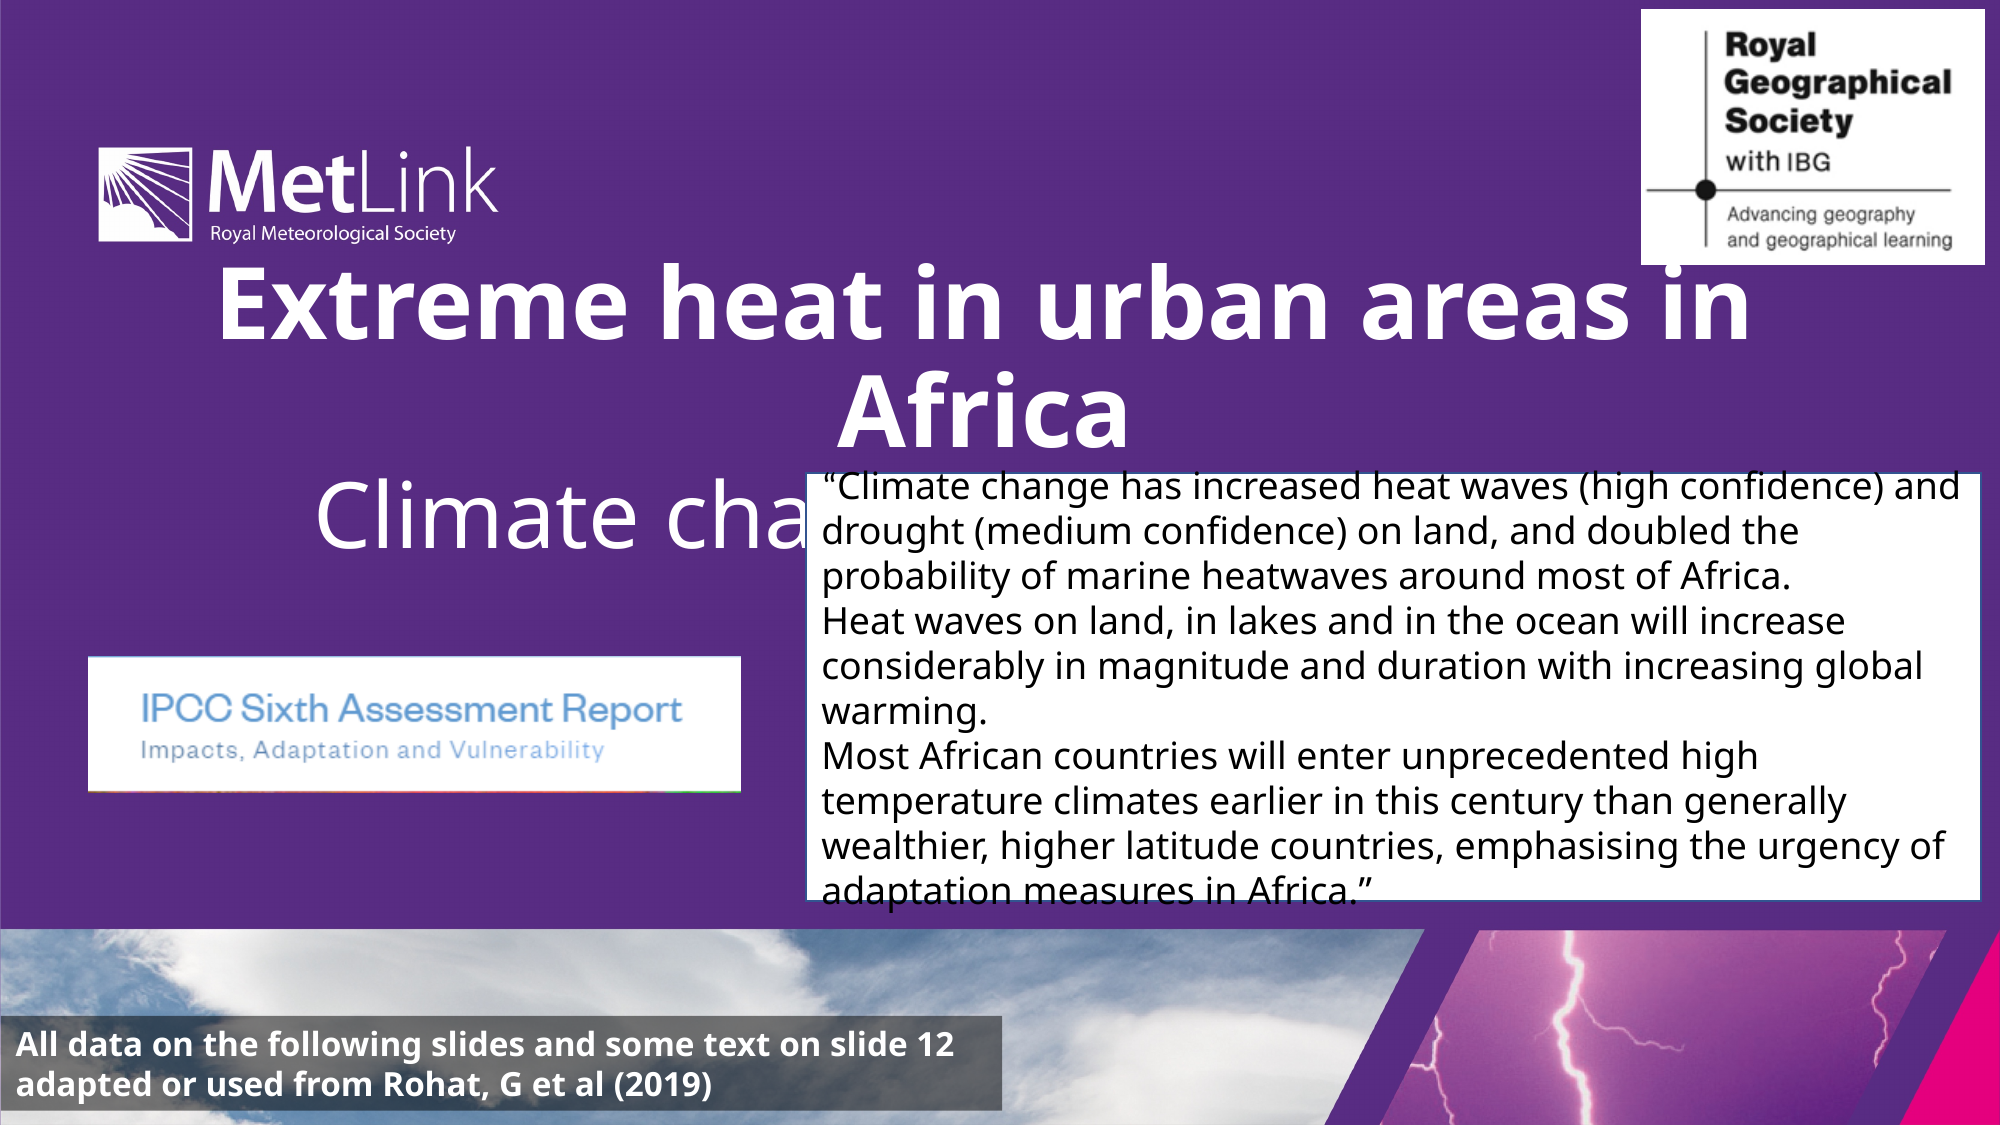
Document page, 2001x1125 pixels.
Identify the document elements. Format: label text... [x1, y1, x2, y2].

text_box “Climate change has increased heat waves (high confidence) and drought (medium confidence) on land, and doubled the probability of marine heatwaves around most of Africa. Heat waves on land, in lakes and in the ocean will increase considerably in magnitude and duration with increasing global warming. Most African countries will enter unprecedented high temperature climates earlier in this century than generally wealthier, higher latitude countries, emphasising the urgency of adaptation measures in Africa.” [805, 472, 1982, 902]
text_box All data on the following slides and some text on slide 12 adapted or used from Rohat, G et al (2019) [0, 1015, 1003, 1111]
picture [0, 0, 2000, 1125]
title Extreme heat in urban areas in Africa Climate change and its impacts [69, 245, 1902, 786]
